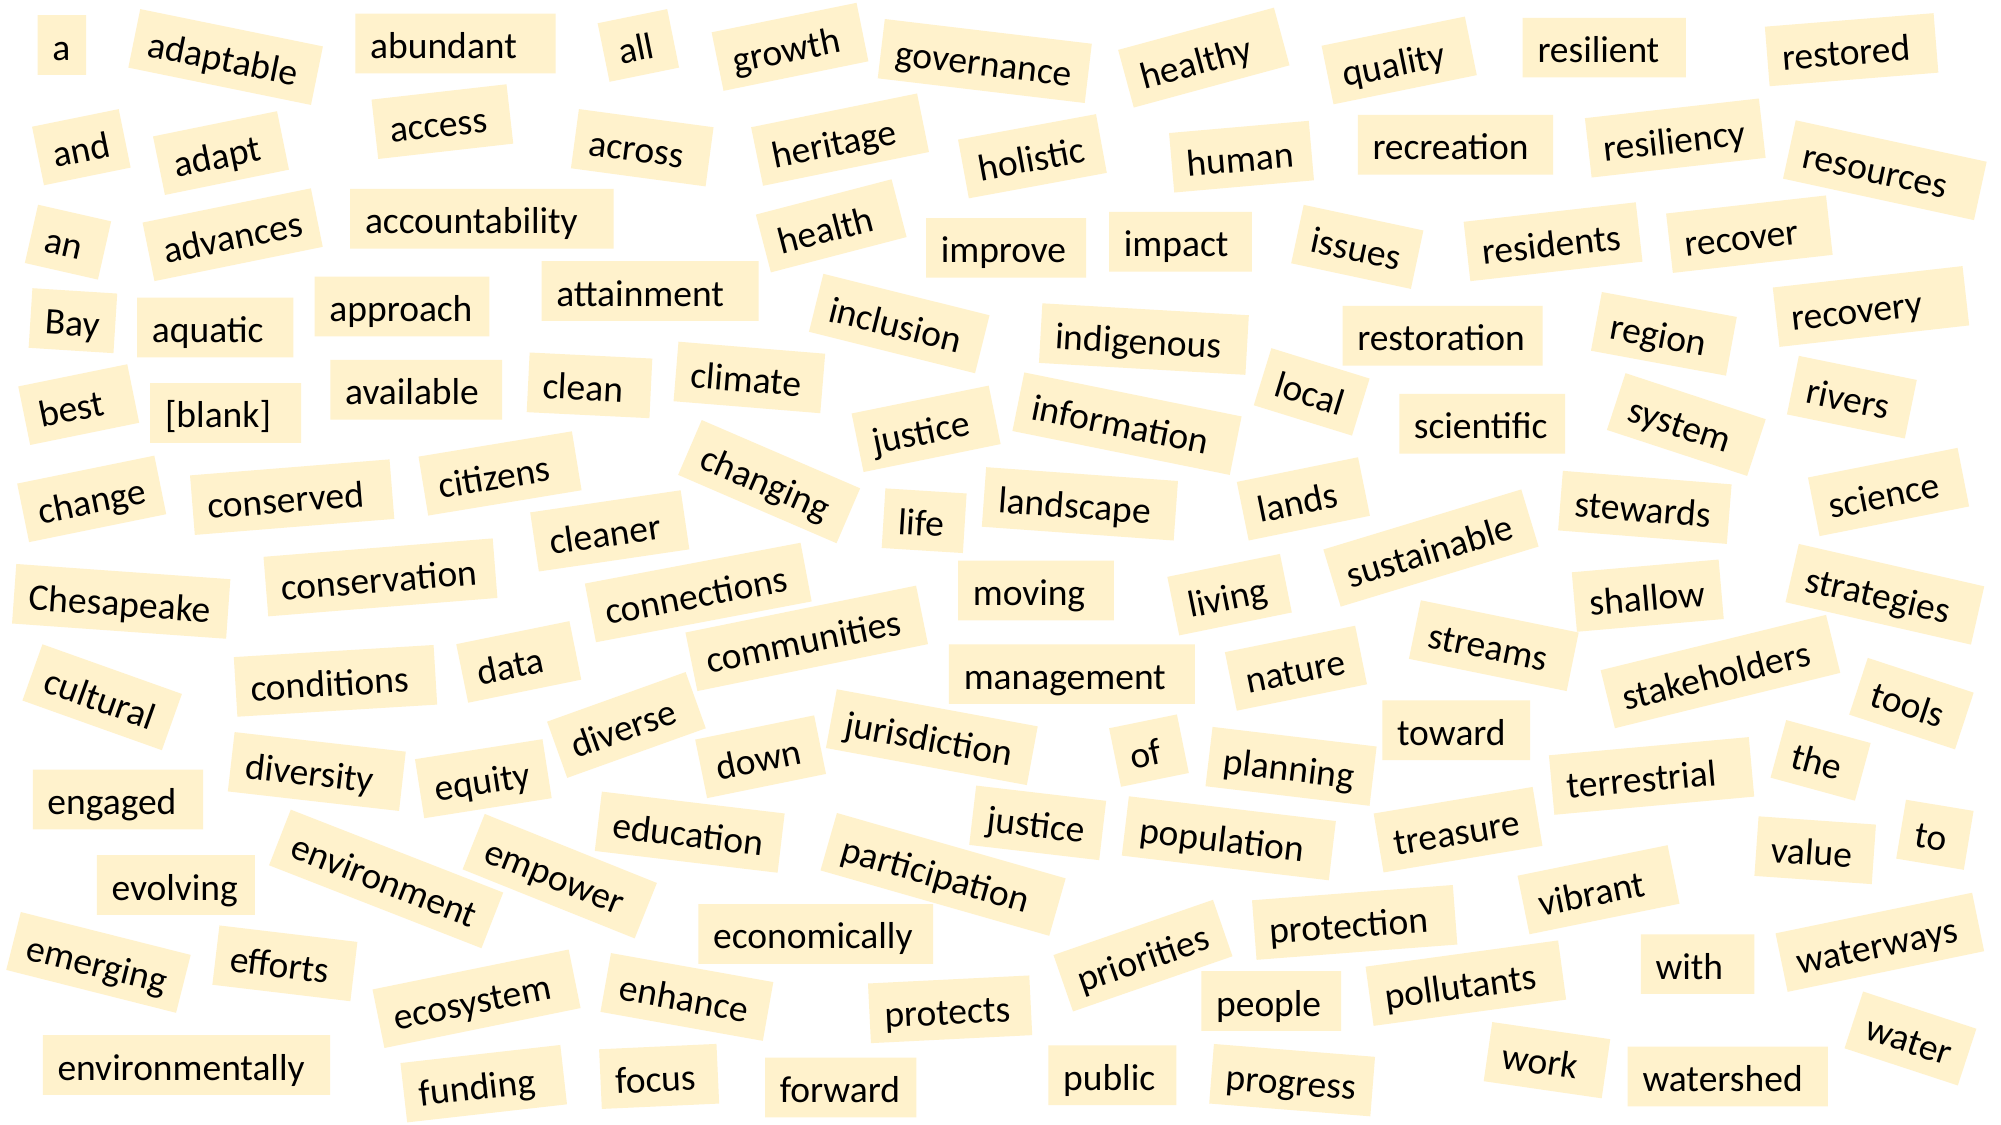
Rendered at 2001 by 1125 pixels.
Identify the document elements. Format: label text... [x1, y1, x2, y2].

text_box vibrant [1517, 845, 1680, 935]
text_box economically [698, 904, 934, 964]
text_box accountability [350, 188, 614, 249]
text_box enhance [600, 953, 774, 1041]
text_box emerging [6, 912, 191, 1013]
text_box the [1770, 720, 1871, 801]
text_box tools [1849, 657, 1974, 750]
text_box resilient [1522, 17, 1686, 78]
text_box resources [1783, 120, 1987, 221]
text_box adapt [153, 111, 289, 195]
text_box across [570, 109, 714, 187]
text_box focus [599, 1043, 720, 1109]
text_box funding [400, 1044, 567, 1123]
text_box attainment [541, 261, 759, 321]
text_box environmentally [42, 1035, 331, 1095]
text_box rivers [1786, 355, 1917, 439]
text_box to [1896, 799, 1974, 870]
text_box an [24, 204, 112, 280]
text_box Bay [28, 288, 118, 354]
text_box management [948, 644, 1195, 704]
text_box change [17, 455, 167, 543]
text_box communities [685, 585, 928, 692]
text_box local [1253, 348, 1370, 436]
text_box people [1201, 971, 1342, 1031]
text_box education [594, 791, 785, 873]
text_box governance [877, 19, 1092, 103]
text_box inclusion [808, 273, 990, 374]
text_box residents [1463, 202, 1643, 282]
text_box equity [414, 739, 552, 819]
text_box diverse [547, 672, 706, 778]
text_box down [695, 715, 827, 799]
text_box restored [1764, 13, 1939, 87]
text_box human [1169, 120, 1314, 193]
text_box life [881, 488, 967, 554]
text_box conservation [263, 538, 498, 617]
text_box all [597, 9, 680, 82]
text_box evolving [96, 855, 255, 915]
text_box quality [1321, 16, 1477, 105]
text_box sustainable [1323, 489, 1539, 607]
text_box resiliency [1584, 98, 1766, 178]
text_box shallow [1571, 559, 1724, 632]
text_box participation [820, 813, 1066, 936]
text_box heritage [751, 93, 929, 186]
text_box available [330, 359, 503, 420]
text_box holistic [958, 114, 1107, 199]
text_box environment [269, 809, 504, 949]
text_box cultural [22, 644, 182, 751]
text_box with [1640, 934, 1755, 994]
text_box lands [1236, 457, 1370, 541]
text_box healthy [1118, 7, 1290, 108]
text_box diversity [227, 732, 406, 811]
text_box approach [314, 276, 490, 337]
text_box information [1012, 372, 1242, 475]
text_box and [32, 109, 131, 186]
text_box climate [673, 341, 826, 414]
text_box advances [142, 188, 323, 282]
text_box forward [765, 1057, 917, 1118]
text_box protects [867, 975, 1033, 1044]
text_box connections [584, 542, 812, 643]
text_box landscape [981, 467, 1178, 541]
text_box issues [1291, 204, 1424, 289]
text_box region [1591, 292, 1737, 376]
text_box cleaner [530, 490, 690, 572]
text_box public [1048, 1045, 1177, 1106]
text_box aquatic [137, 297, 294, 358]
text_box population [1121, 796, 1336, 881]
text_box recovery [1772, 266, 1970, 347]
text_box access [371, 84, 514, 159]
text_box clean [526, 352, 653, 419]
text_box citizens [418, 431, 582, 516]
text_box strategies [1785, 543, 1985, 645]
text_box conserved [190, 459, 395, 535]
text_box a [37, 15, 87, 75]
text_box priorities [1053, 899, 1233, 1012]
text_box ecosystem [372, 949, 581, 1048]
text_box adaptable [128, 9, 323, 105]
text_box changing [678, 420, 861, 544]
text_box progress [1209, 1043, 1376, 1117]
text_box water [1844, 991, 1977, 1086]
text_box conditions [233, 645, 438, 717]
text_box impact [1109, 211, 1252, 272]
text_box engaged [32, 769, 204, 830]
text_box value [1754, 816, 1876, 885]
text_box growth [711, 2, 869, 91]
text_box protection [1252, 885, 1458, 960]
text_box waterways [1775, 892, 1985, 992]
text_box empower [462, 813, 657, 939]
text_box science [1807, 447, 1970, 537]
text_box nature [1224, 625, 1368, 711]
text_box streams [1408, 600, 1579, 692]
text_box treasure [1373, 786, 1543, 873]
text_box [blank] [150, 383, 302, 443]
text_box pollutants [1365, 940, 1567, 1026]
text_box terrestrial [1548, 737, 1755, 815]
text_box stakeholders [1600, 614, 1841, 729]
text_box abundant [355, 13, 556, 74]
text_box watershed [1627, 1046, 1828, 1107]
text_box toward [1382, 700, 1531, 761]
text_box of [1109, 714, 1189, 787]
text_box improve [926, 218, 1087, 278]
text_box work [1483, 1022, 1611, 1099]
text_box jurisdiction [825, 689, 1038, 786]
text_box indigenous [1038, 303, 1249, 375]
text_box health [755, 179, 907, 273]
text_box justice [851, 385, 1001, 473]
text_box recreation [1357, 114, 1554, 175]
text_box best [18, 364, 140, 445]
text_box justice [969, 785, 1107, 861]
text_box scientific [1399, 393, 1566, 454]
text_box recover [1666, 195, 1833, 273]
text_box planning [1205, 726, 1377, 806]
text_box Chesapeake [12, 563, 231, 639]
text_box moving [958, 560, 1114, 621]
text_box data [456, 621, 582, 703]
text_box living [1167, 553, 1292, 636]
text_box system [1606, 373, 1766, 476]
text_box restoration [1342, 305, 1543, 366]
text_box efforts [212, 925, 358, 1002]
text_box stewards [1558, 470, 1732, 544]
